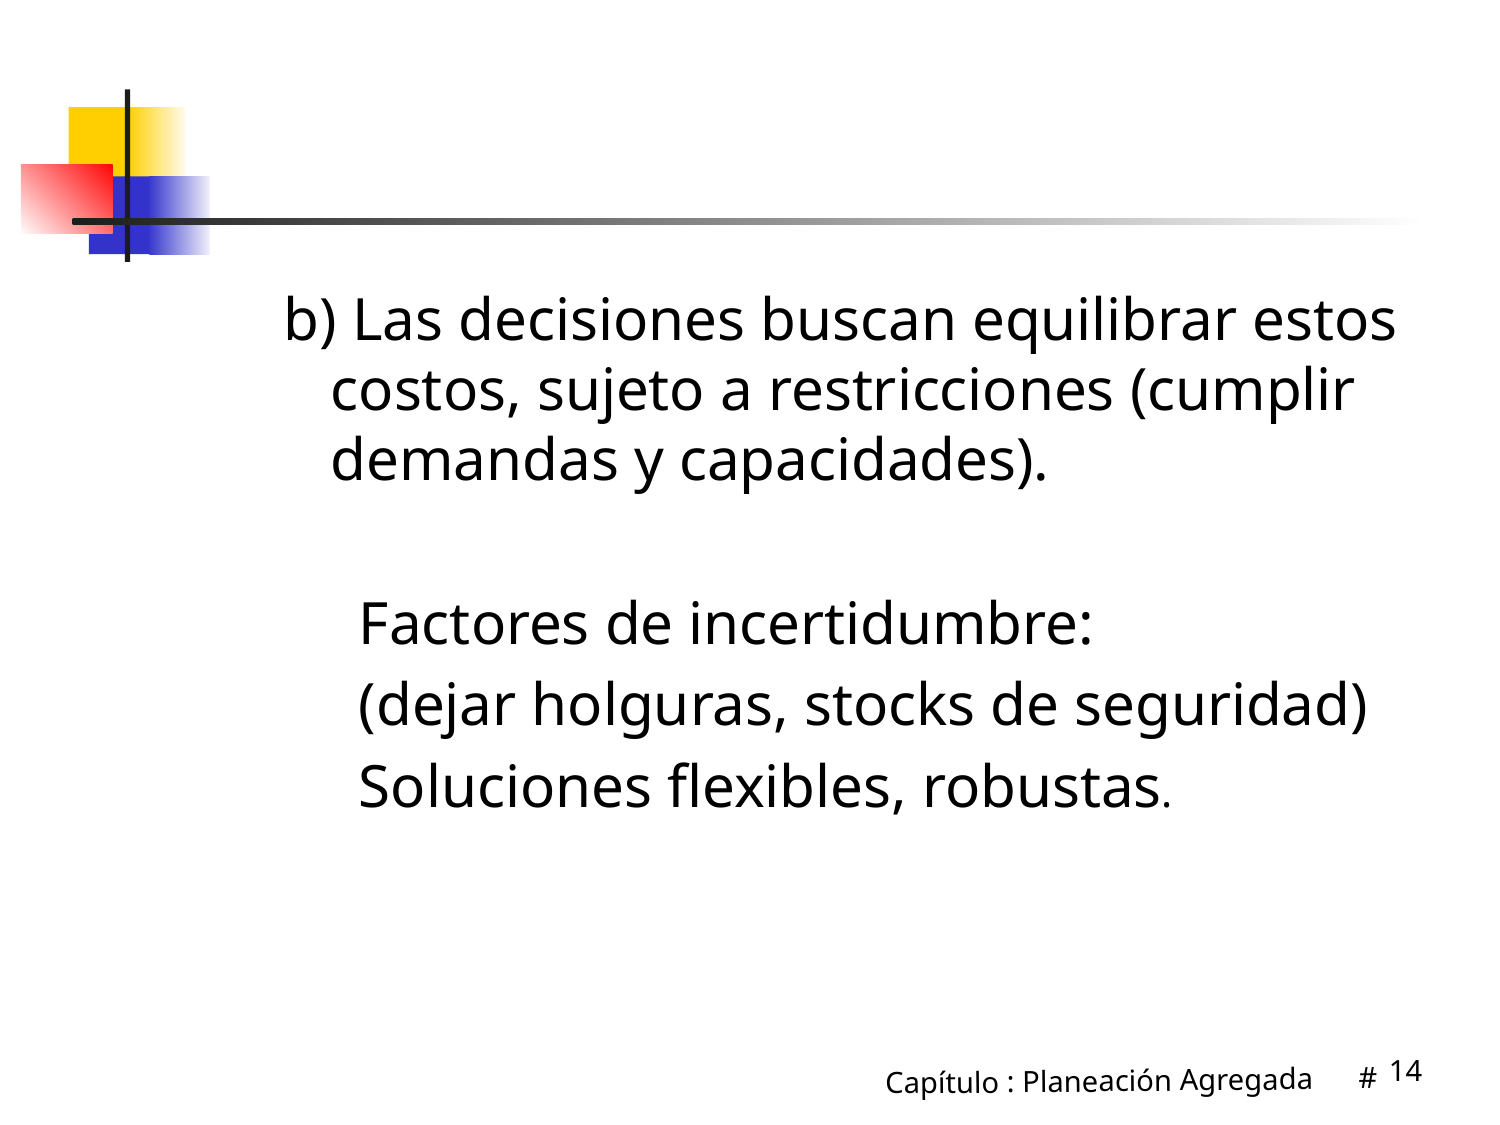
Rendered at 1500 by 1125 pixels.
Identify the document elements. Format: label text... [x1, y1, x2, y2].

list b) Las decisiones buscan equilibrar estos costos, sujeto a restricciones (cumplir demandas y capacidades). Factores de incertidumbre: (dejar holguras, stocks de seguridad) Soluciones flexibles, robustas. [193, 274, 1470, 1007]
slide_number 14 [1124, 1024, 1438, 1101]
footer Capítulo : Planeación Agregada # [836, 1028, 1427, 1109]
